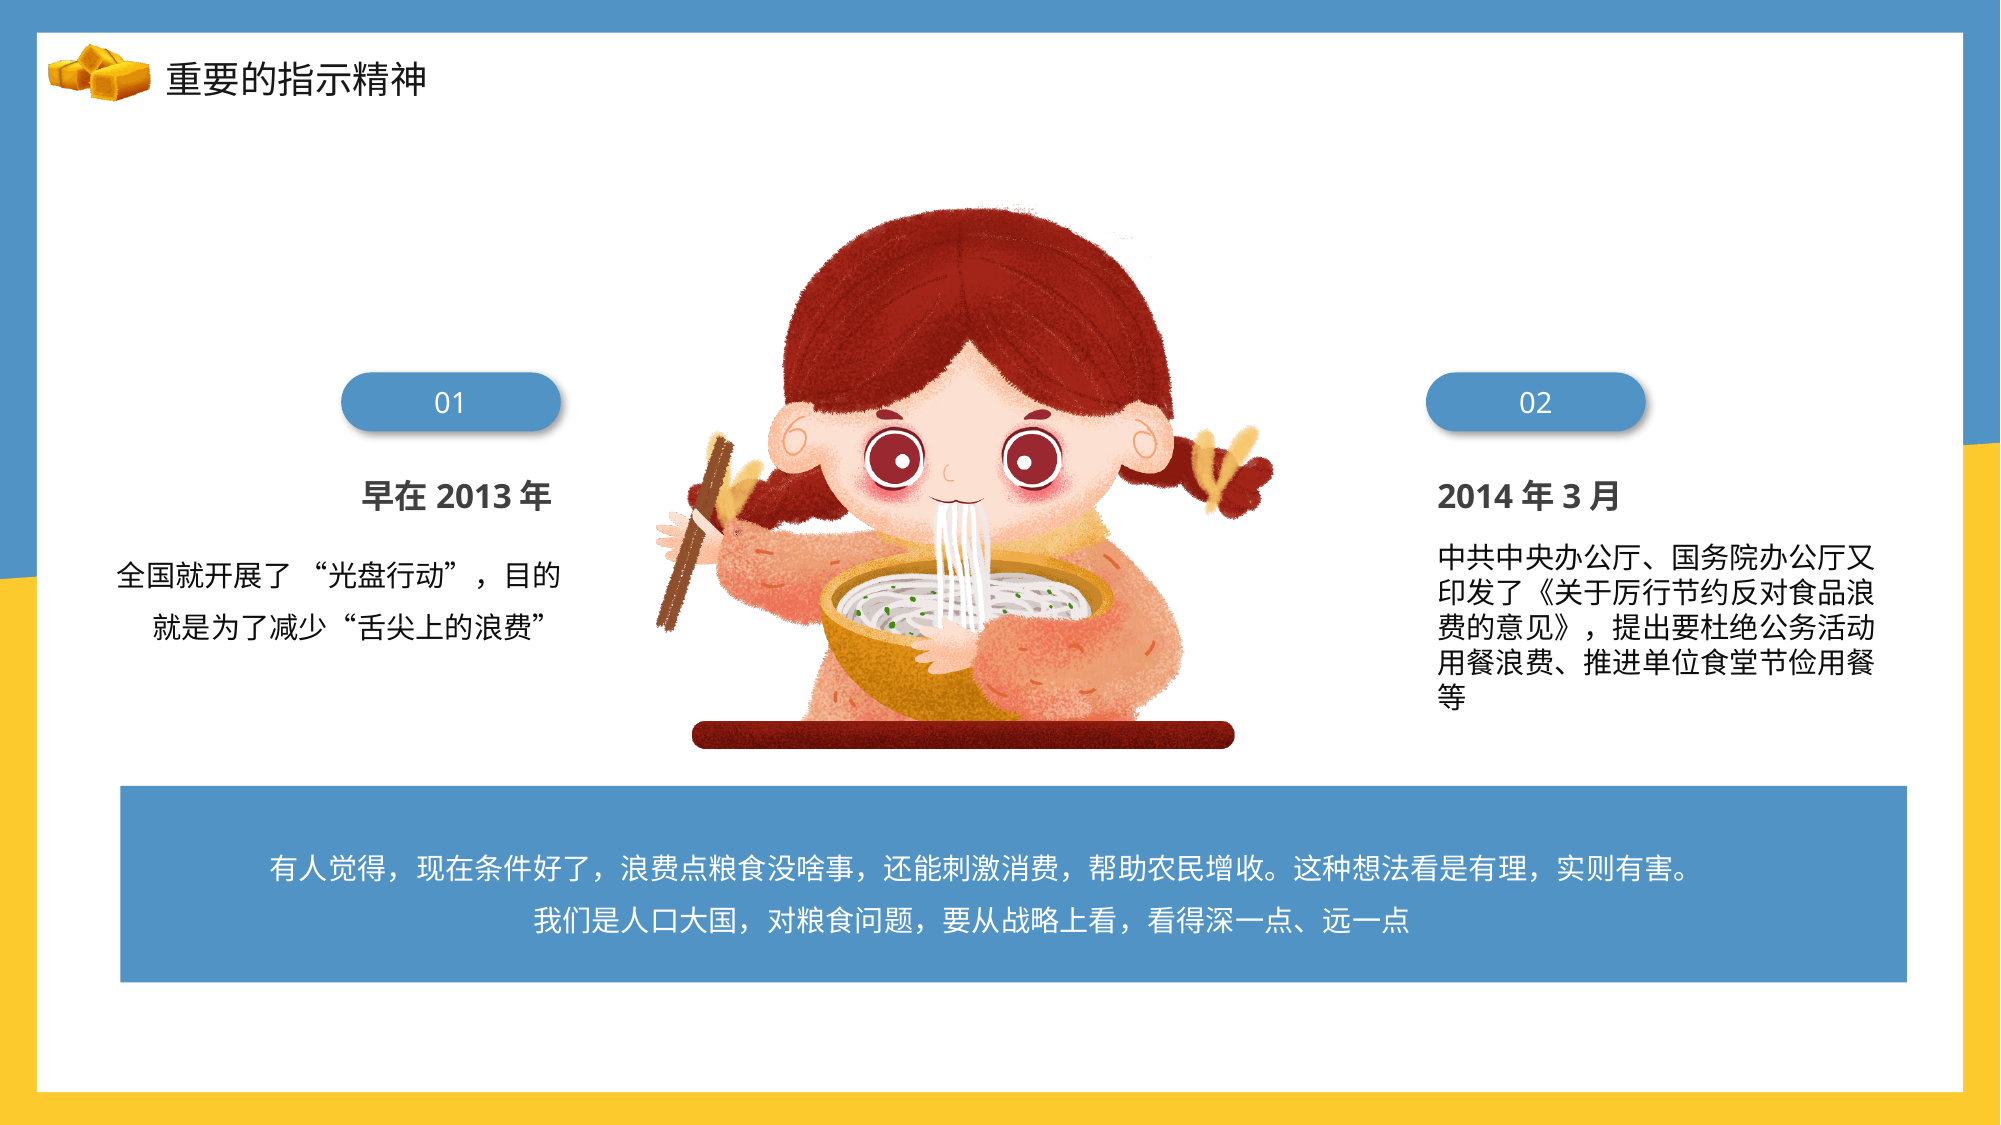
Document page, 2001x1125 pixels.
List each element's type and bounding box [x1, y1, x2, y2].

picture [4, 44, 170, 114]
text_box [0, 0, 2000, 1125]
picture [642, 180, 1301, 781]
